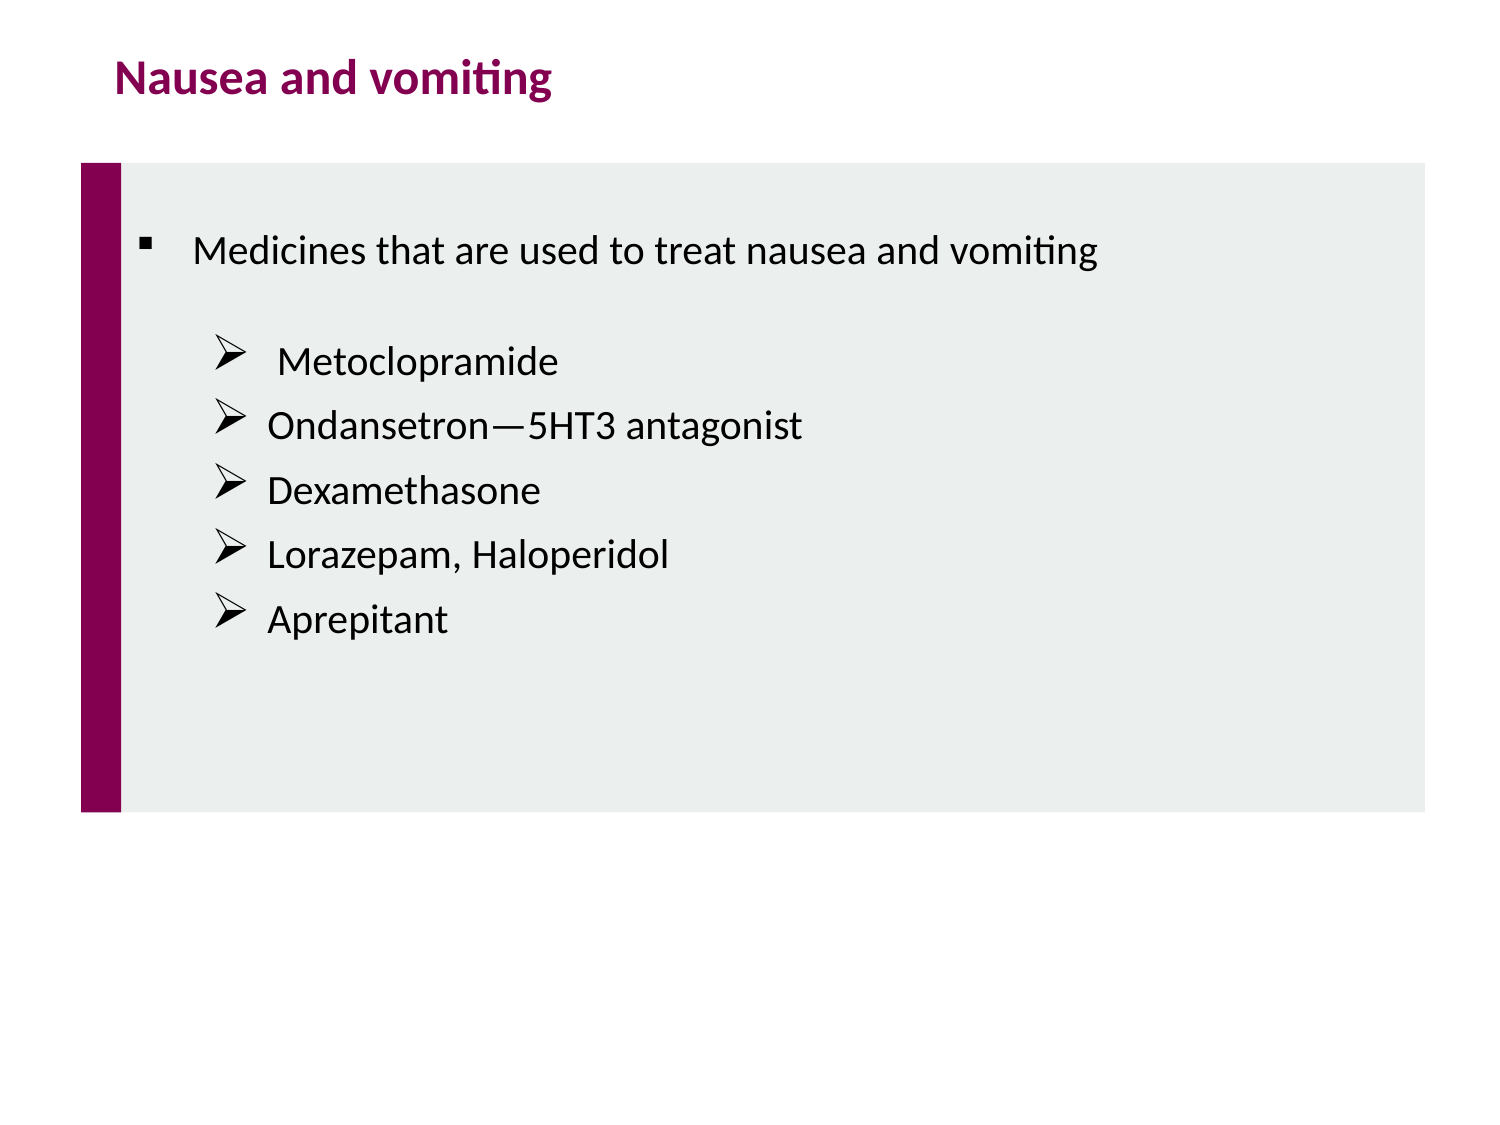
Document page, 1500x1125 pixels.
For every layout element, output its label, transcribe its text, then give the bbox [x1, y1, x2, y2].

text_box Nausea and vomiting [99, 37, 1388, 113]
text_box Medicines that are used to treat nausea and vomiting Metoclopramide Ondansetron—5HT3 antagonist Dexamethasone Lorazepam, Haloperidol Aprepitant [122, 162, 1426, 813]
text_box [80, 162, 122, 813]
